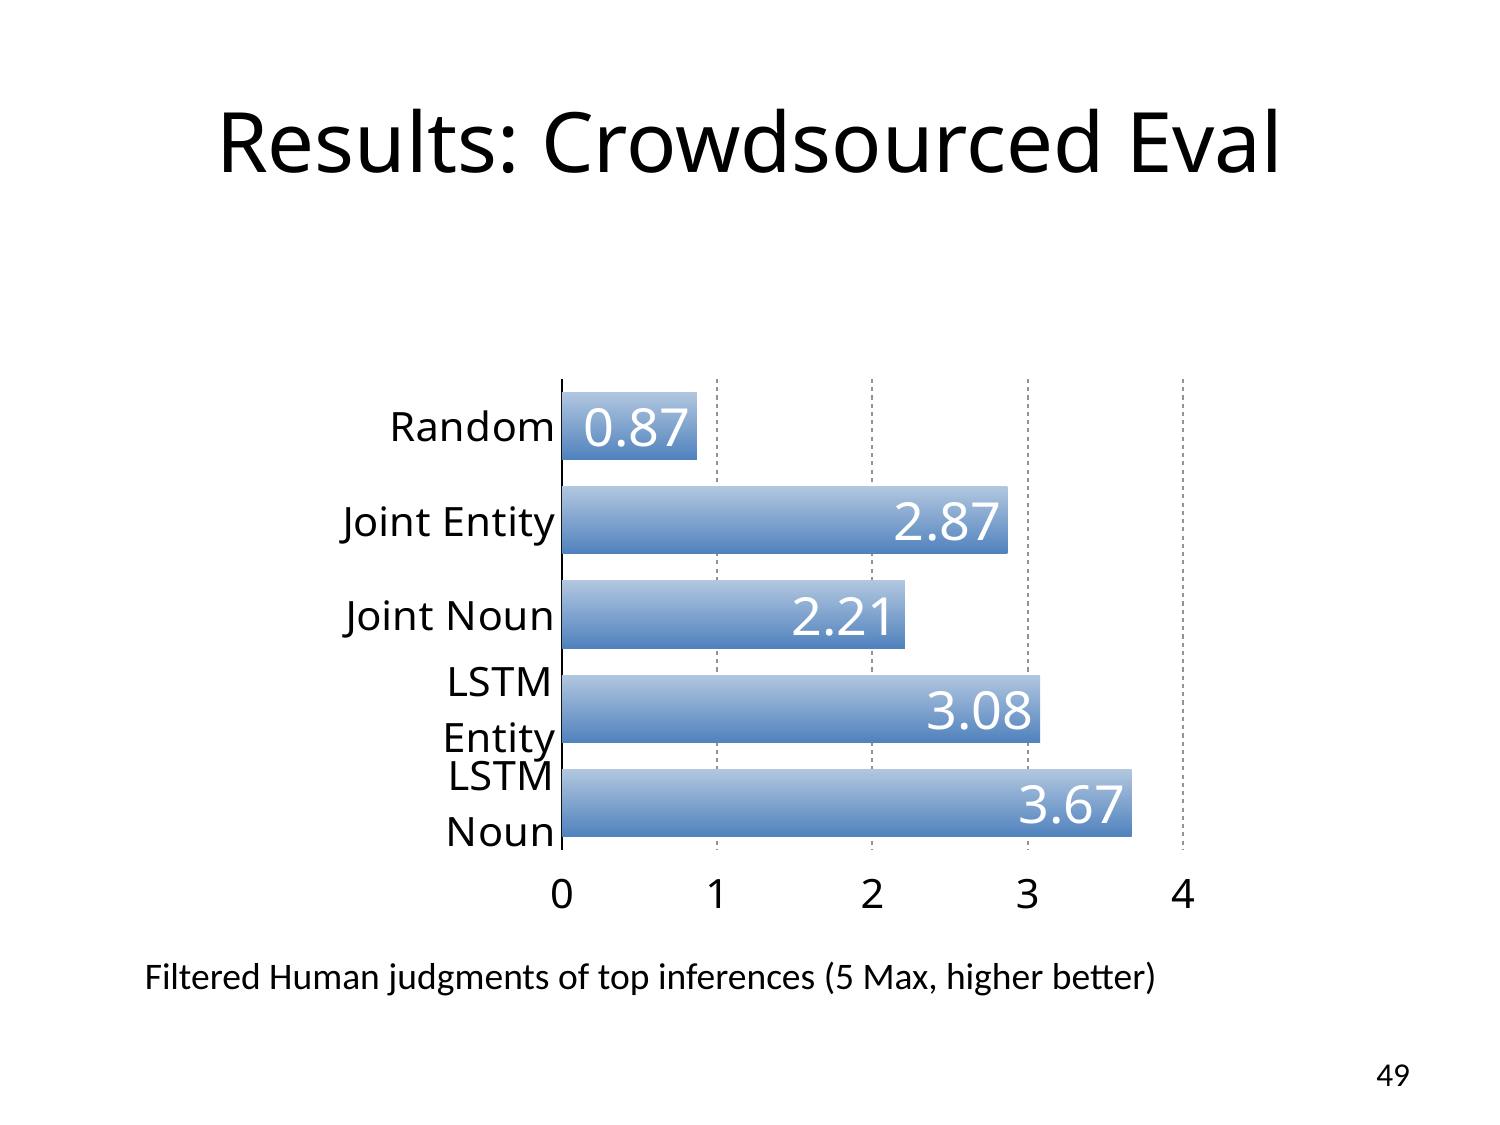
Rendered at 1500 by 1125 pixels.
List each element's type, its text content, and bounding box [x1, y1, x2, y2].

slide_number 49 [1074, 1042, 1425, 1103]
title Results: Crowdsourced Eval [75, 45, 1425, 233]
text_box Filtered Human judgments of top inferences (5 Max, higher better) [138, 945, 1164, 1003]
chart [338, 344, 1195, 921]
